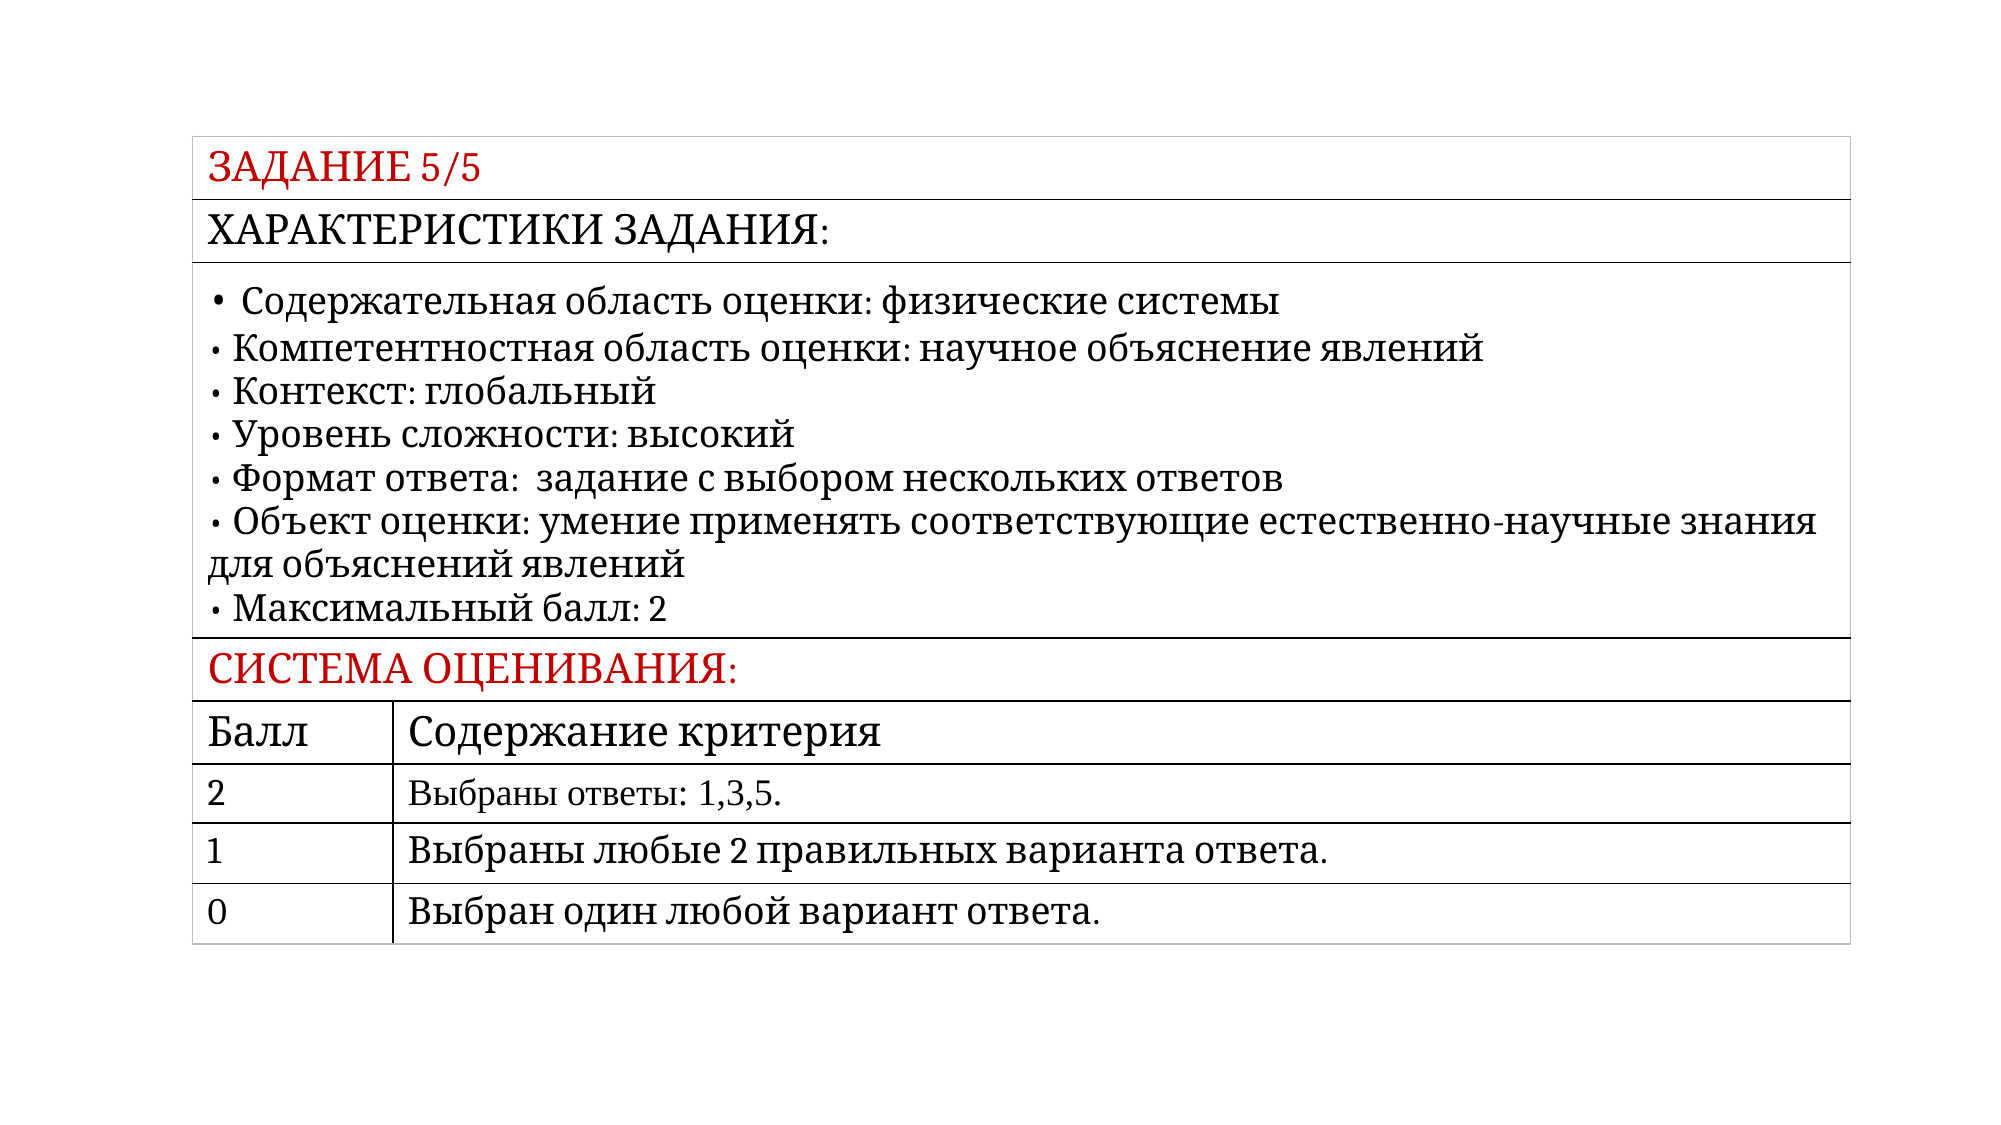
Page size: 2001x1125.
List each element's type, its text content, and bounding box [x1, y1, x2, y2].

table_cell 0 [193, 884, 392, 943]
table_cell • Содержательная область оценки: физические системы • Компетентностная область оценки: научное объяснение явлений • Контекст: глобальный • Уровень сложности: высокий • Формат ответа: задание с выбором нескольких ответов • Объект оценки: умение применять соответствующие естественно-научные знания для объяснений явлений • Максимальный балл: 2 [193, 263, 1850, 637]
table_cell ХАРАКТЕРИСТИКИ ЗАДАНИЯ: [193, 200, 1850, 262]
table_cell СИСТЕМА ОЦЕНИВАНИЯ: [193, 639, 1850, 700]
table_cell Выбраны ответы: 1,3,5. [394, 765, 1850, 822]
table_cell Содержание критерия [394, 702, 1850, 763]
table_header ЗАДАНИЕ 5/5 [193, 137, 1850, 199]
table_cell Выбран один любой вариант ответа. [394, 884, 1850, 943]
table_cell Балл [193, 702, 392, 763]
table_cell 2 [193, 765, 392, 822]
table_cell Выбраны любые 2 правильных варианта ответа. [394, 824, 1850, 883]
table_cell 1 [193, 824, 392, 883]
